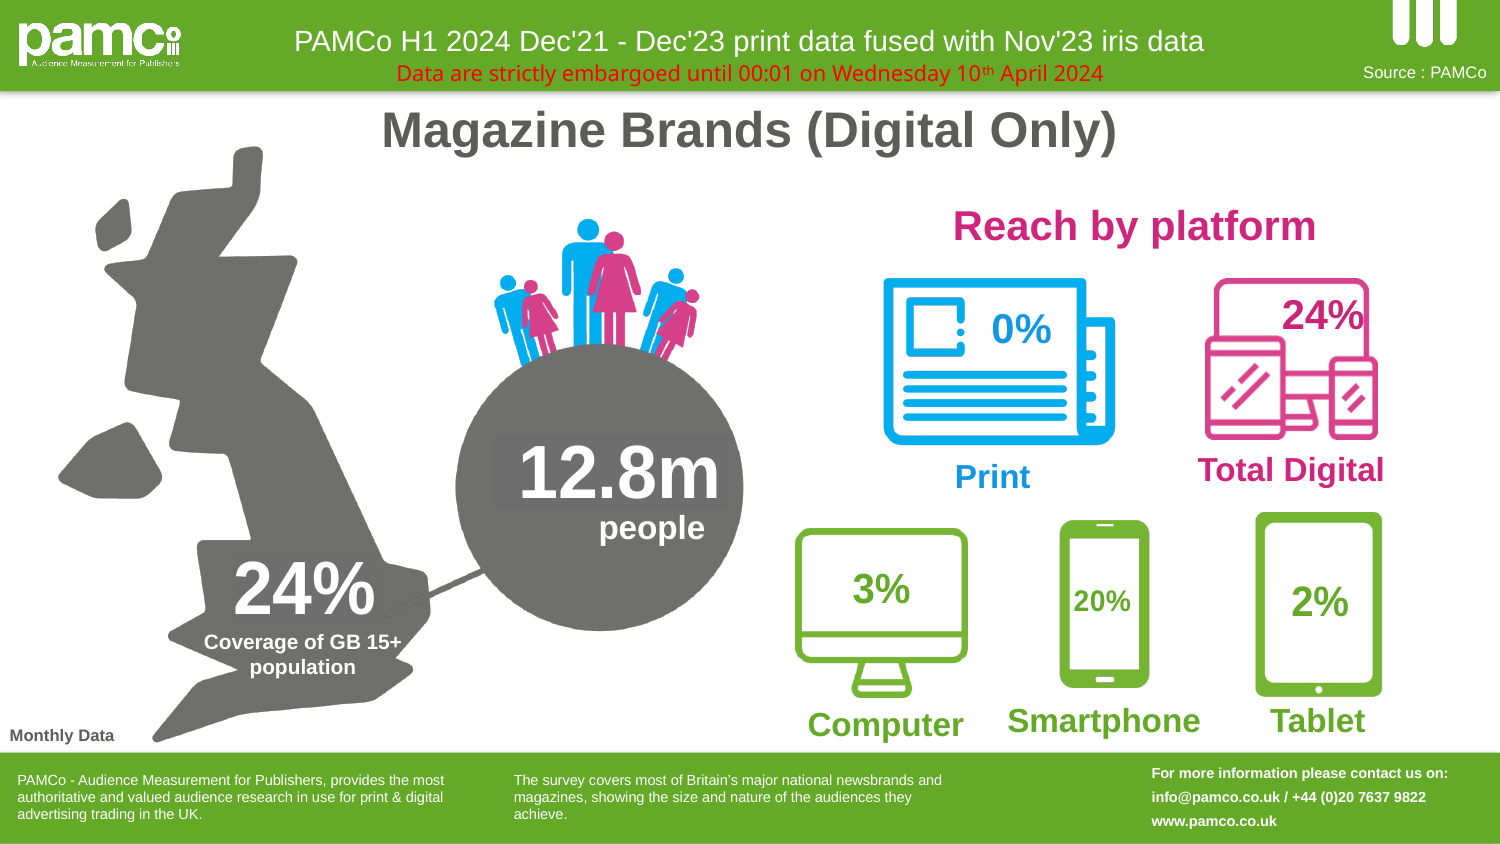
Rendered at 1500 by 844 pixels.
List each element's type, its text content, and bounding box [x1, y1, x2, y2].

picture [961, 469, 970, 476]
picture [1205, 278, 1378, 440]
picture [1240, 491, 1397, 713]
text_box Magazine Brands (Digital Only) [0, 91, 1500, 163]
picture [857, 244, 1141, 477]
text_box 0% [962, 295, 1081, 358]
picture [17, 20, 182, 68]
picture [795, 528, 968, 698]
picture [1038, 483, 1174, 708]
picture [1387, 0, 1458, 81]
picture [41, 163, 758, 763]
